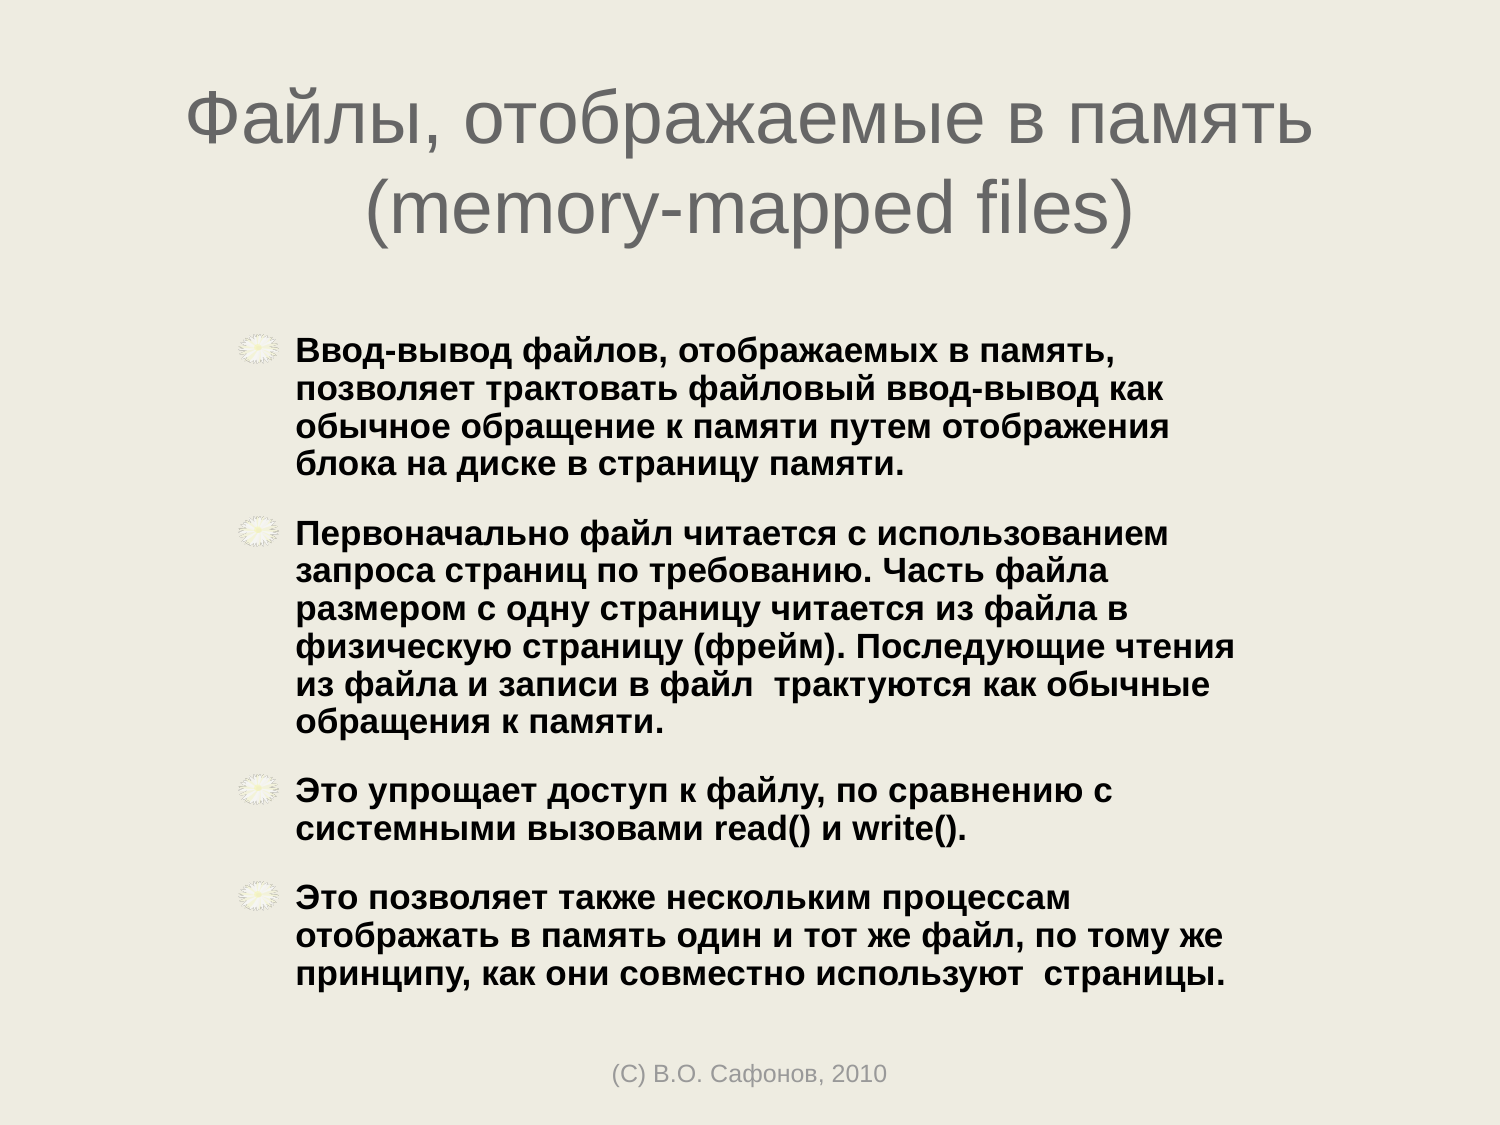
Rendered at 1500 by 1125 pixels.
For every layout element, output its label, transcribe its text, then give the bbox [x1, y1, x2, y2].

footer (C) В.О. Сафонов, 2010 [512, 1042, 988, 1103]
picture [238, 774, 279, 805]
picture [238, 881, 279, 911]
list Ввод-вывод файлов, отображаемых в память, позволяет трактовать файловый ввод-вывод как обычное обращение к памяти путем отображения блока на диске в страницу памяти. Первоначально файл читается с использованием запроса страниц по требованию. Часть файла размером с одну страницу читается из файла в физическую страницу (фрейм). Последующие чтения из файла и записи в файл трактуются как обычные обращения к памяти. Это упрощает доступ к файлу, по сравнению с системными вызовами read() и write(). Это позволяет также нескольким процессам отображать в память один и тот же файл, по тому же принципу, как они совместно используют страницы. [223, 324, 1276, 1005]
picture [238, 516, 279, 547]
title Файлы, отображаемые в память (memory-mapped files) [74, 49, 1426, 268]
picture [238, 334, 279, 364]
